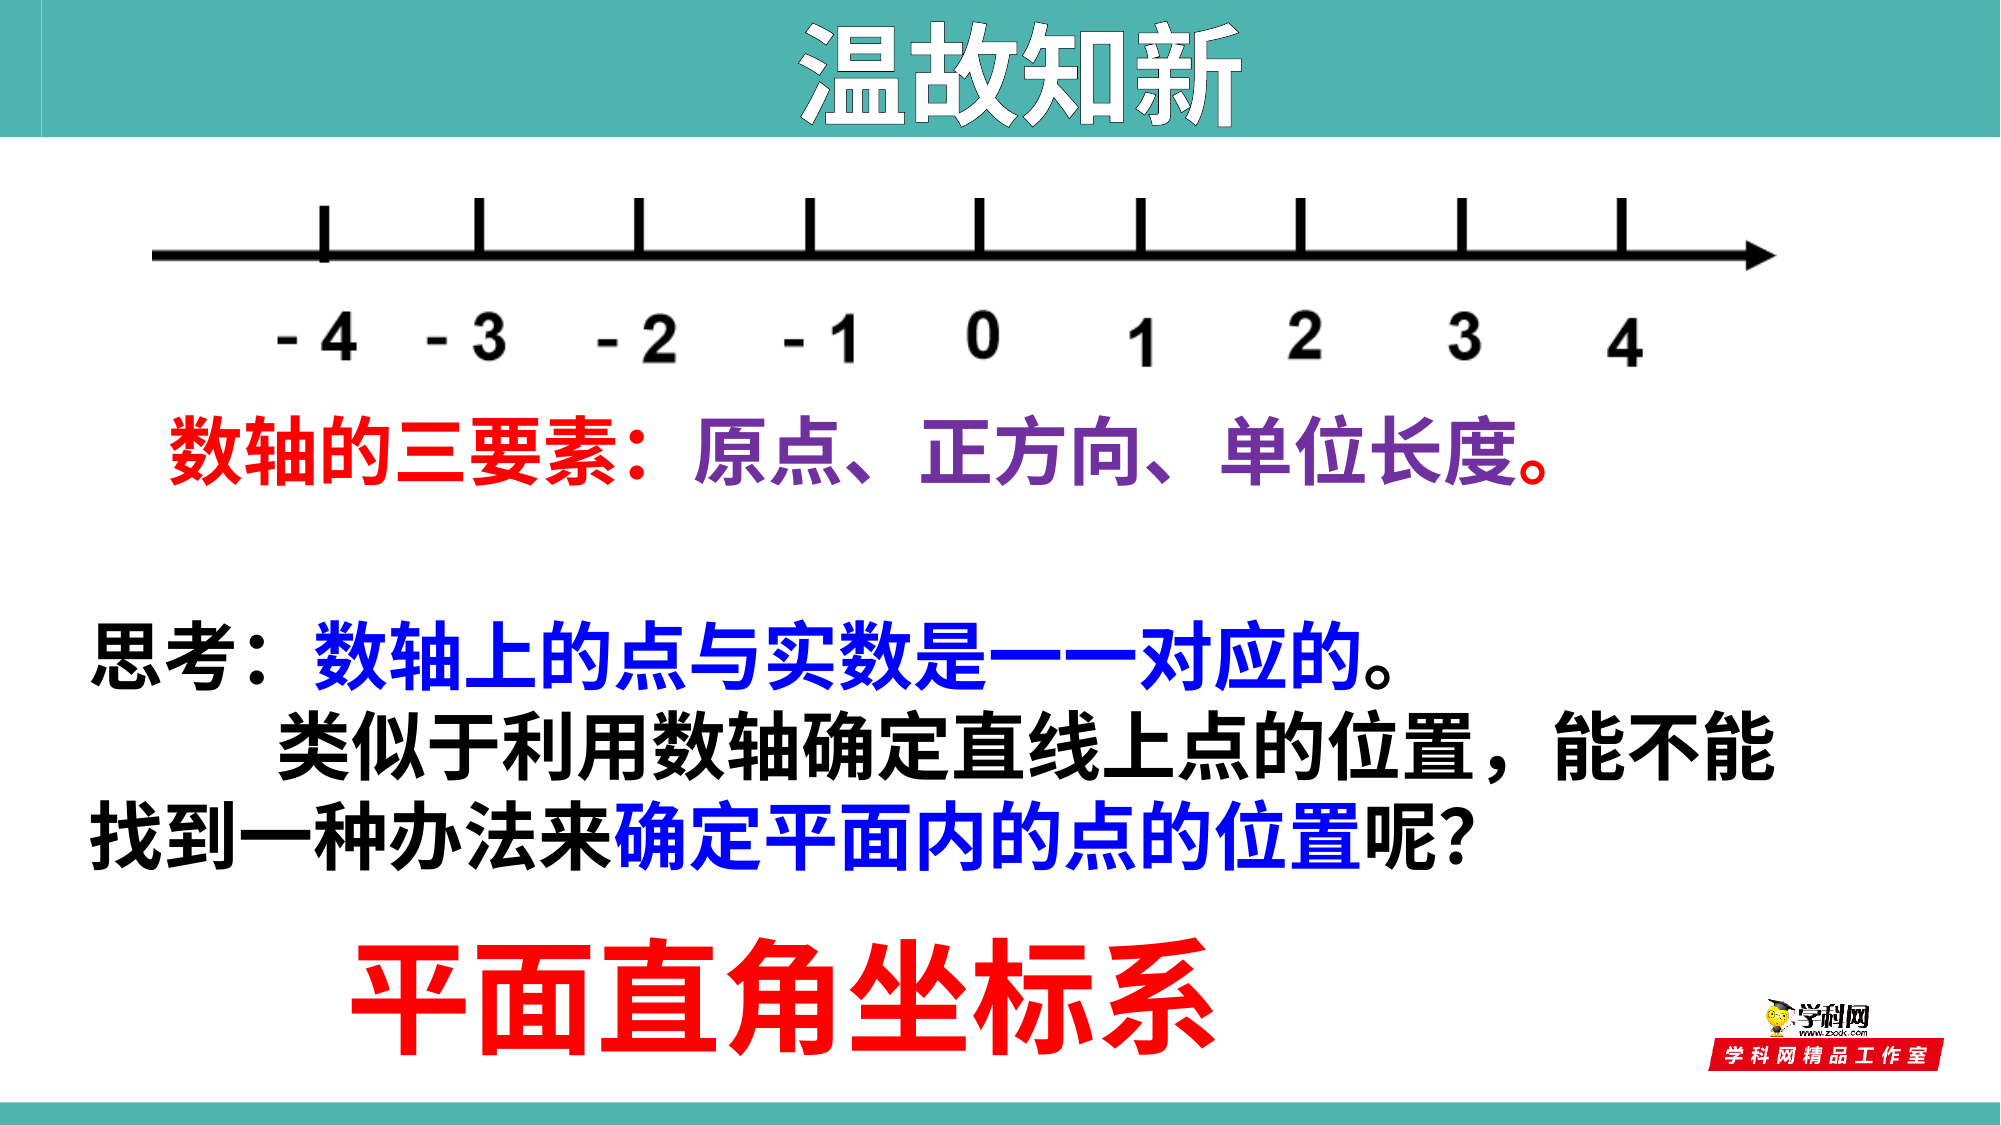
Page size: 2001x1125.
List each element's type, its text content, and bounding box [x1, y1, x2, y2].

text_box 数轴的三要素：原点、正方向、单位长度。 [153, 409, 1609, 503]
picture [1708, 1038, 1944, 1071]
text_box 思考：数轴上的点与实数是一一对应的。 类似于利用数轴确定直线上点的位置，能不能找到一种办法来确定平面内的点的位置呢？ [73, 601, 1840, 887]
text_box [0, 0, 2000, 138]
text_box [0, 1100, 2000, 1125]
text_box 平面直角坐标系 [332, 912, 1237, 1078]
picture [1766, 999, 1869, 1037]
picture [151, 198, 1777, 398]
